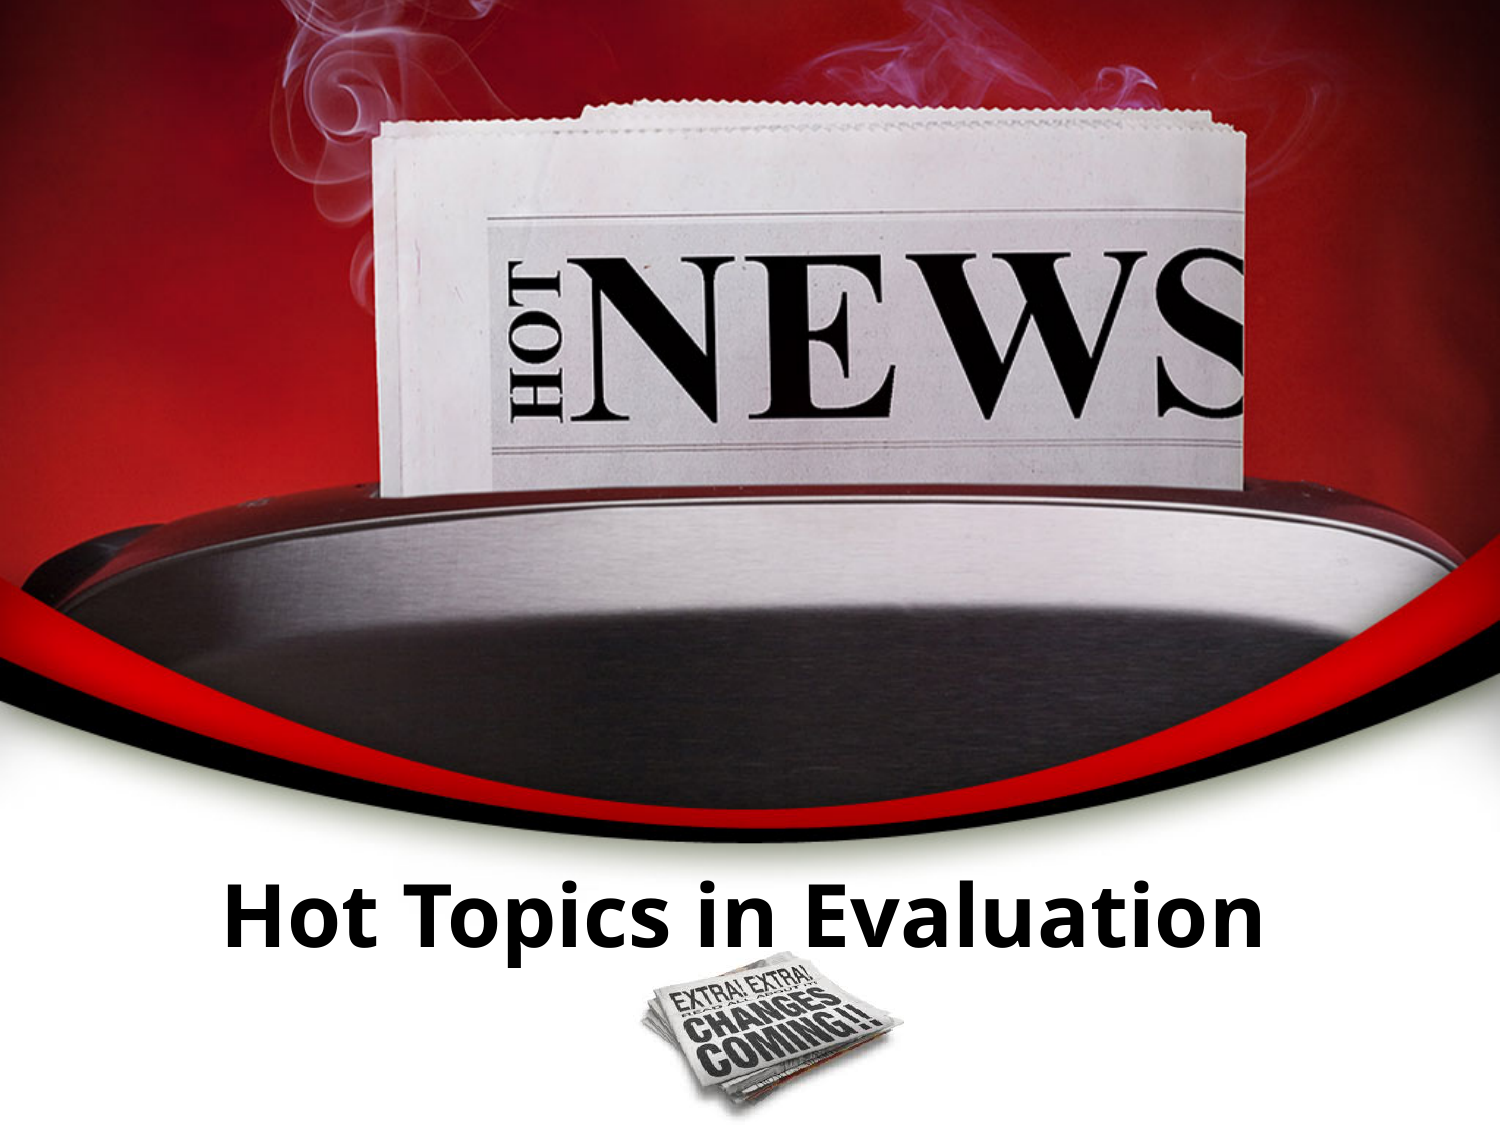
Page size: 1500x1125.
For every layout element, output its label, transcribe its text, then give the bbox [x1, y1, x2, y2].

picture [0, 0, 1500, 1125]
title Hot Topics in Evaluation [49, 837, 1438, 989]
